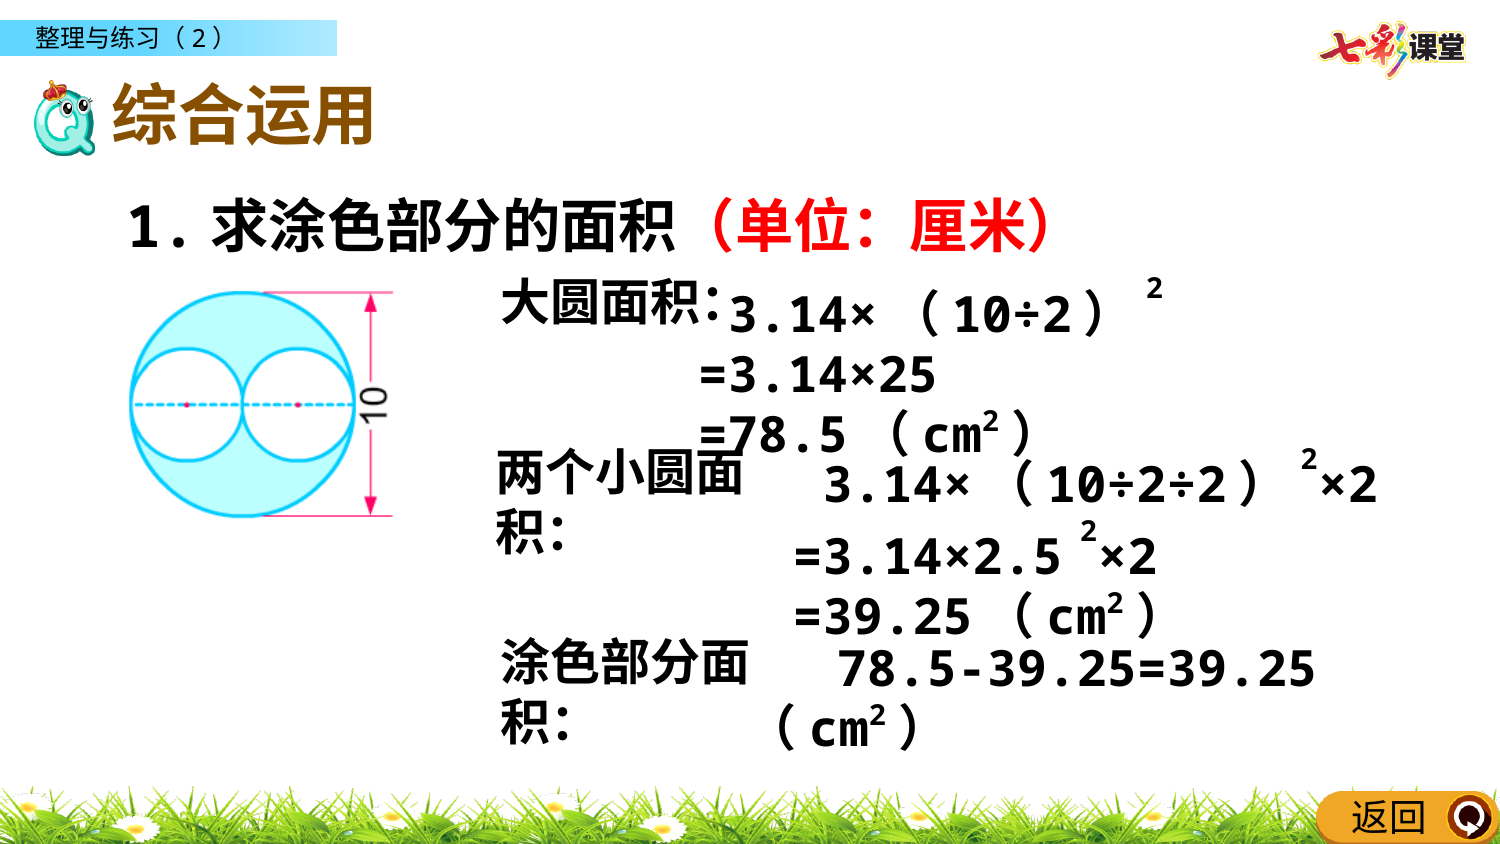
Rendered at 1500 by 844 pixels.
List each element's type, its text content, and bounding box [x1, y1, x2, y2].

text_box 综合运用 [100, 67, 404, 159]
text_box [480, 262, 1400, 706]
picture [1316, 20, 1468, 80]
picture [88, 282, 433, 529]
text_box 1.求涂色部分的面积（单位：厘米） [112, 182, 1300, 267]
picture [34, 80, 96, 156]
picture [0, 786, 1500, 844]
